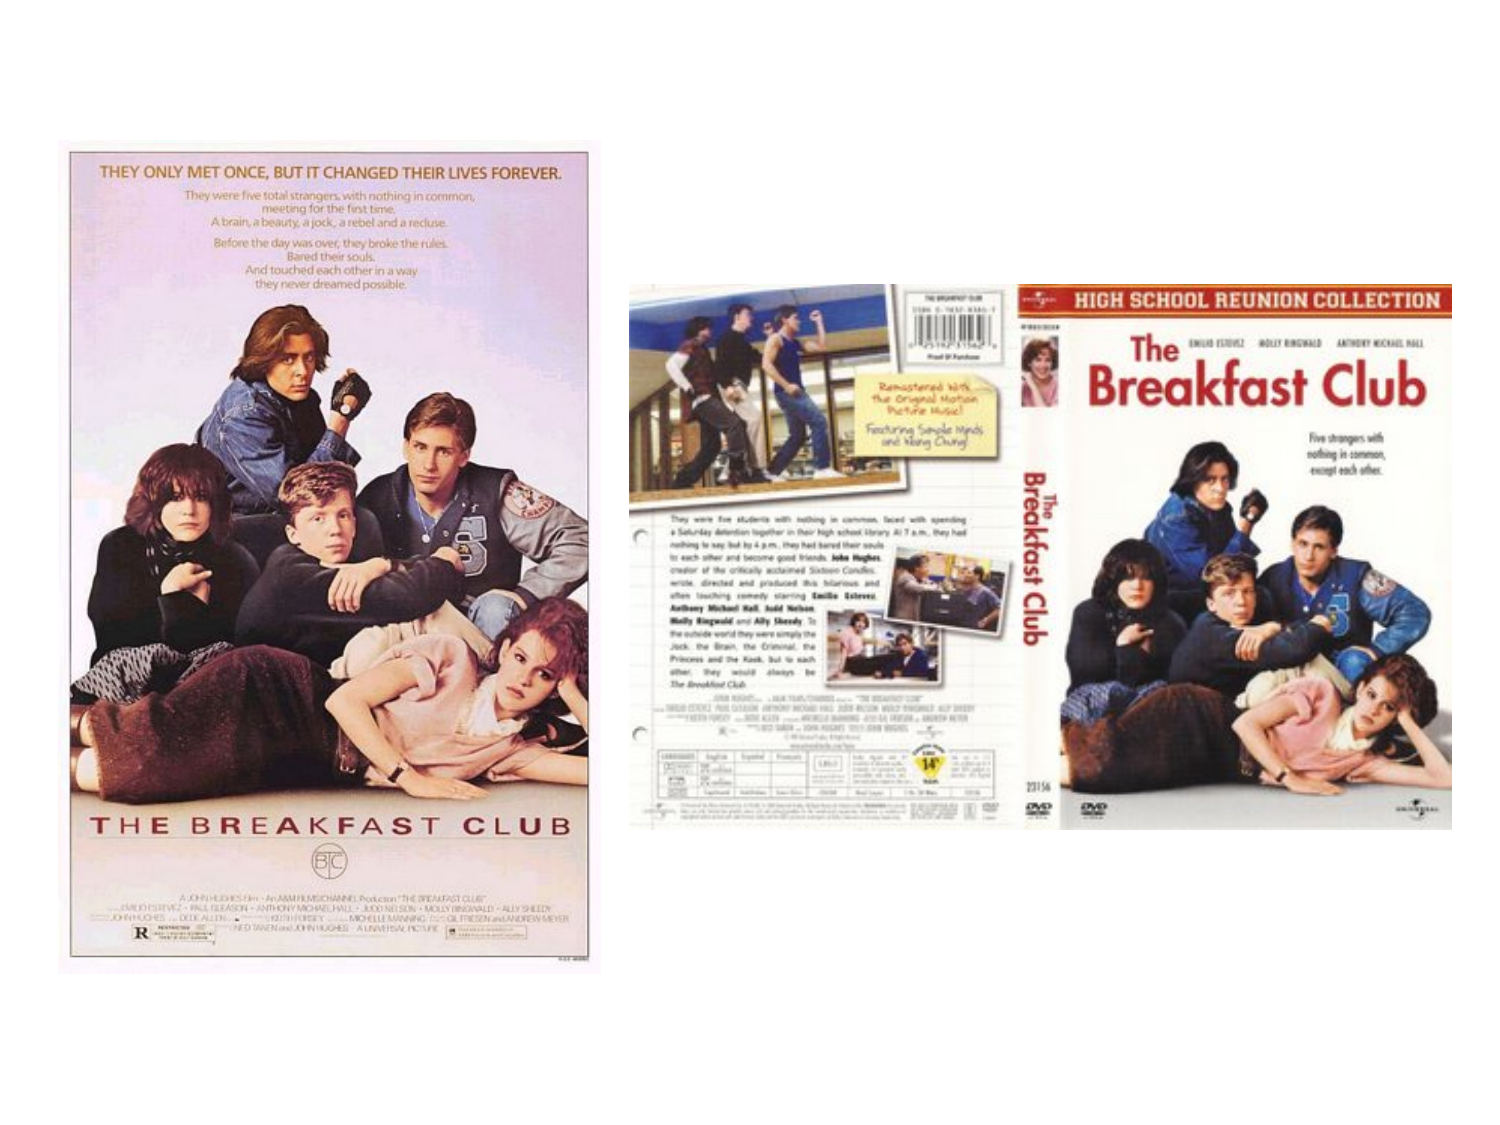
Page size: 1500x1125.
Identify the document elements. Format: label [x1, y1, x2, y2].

picture [628, 284, 1452, 830]
picture [58, 140, 601, 974]
